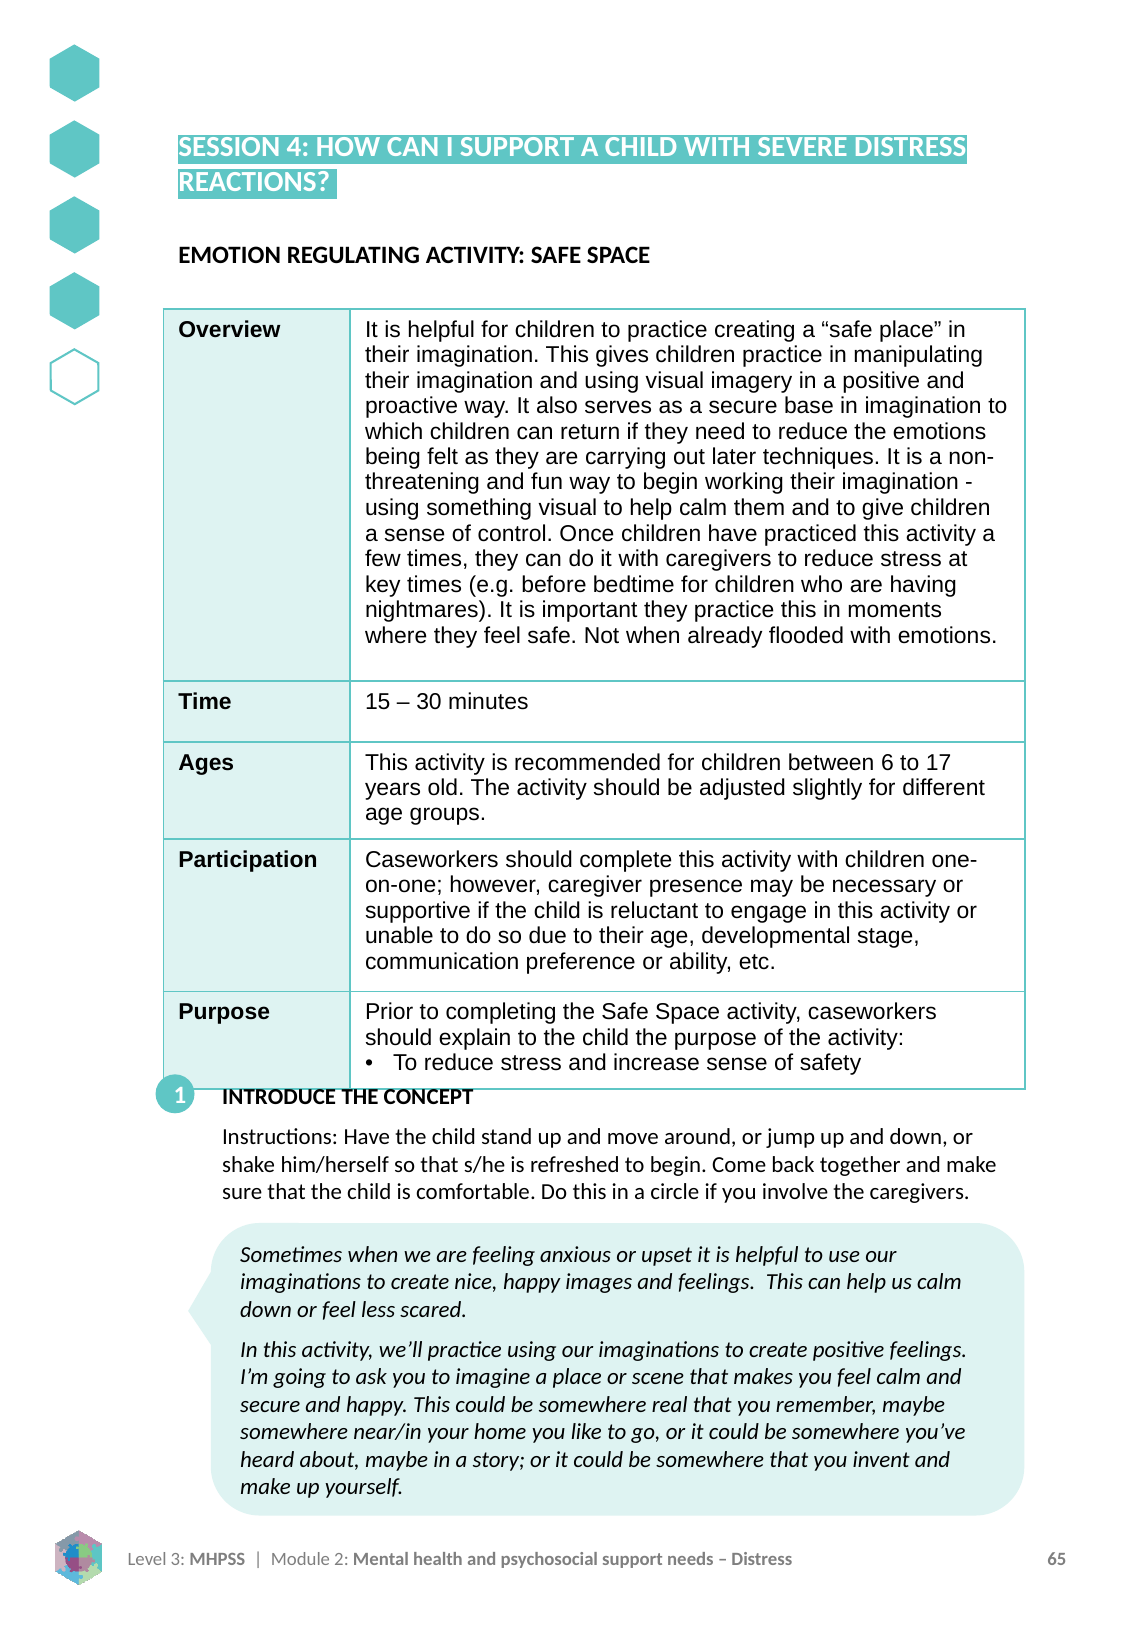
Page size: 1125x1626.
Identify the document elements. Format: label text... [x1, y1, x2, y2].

table_cell Time [164, 682, 349, 741]
text_box [50, 273, 99, 329]
text_box Sometimes when we are feeling anxious or upset it is helpful to use our imaginations to create nice, happy images and feelings. This can help us calm down or feel less scared. In this activity, we’ll practice using our imaginations to create positive feelings. I’m going to ask you to imagine a place or scene that makes you feel calm and secure and happy. This could be somewhere real that you remember, maybe somewhere near/in your home you like to go, or it could be somewhere you’ve heard about, maybe in a story; or it could be somewhere that you invent and make up yourself. [188, 1222, 1025, 1516]
table_cell Caseworkers should complete this activity with children one-on-one; however, caregiver presence may be necessary or supportive if the child is reluctant to engage in this activity or unable to do so due to their age, developmental stage, communication preference or ability, etc. [351, 840, 1024, 991]
text_box [50, 121, 99, 177]
table_cell This activity is recommended for children between 6 to 17 years old. The activity should be adjusted slightly for different age groups. [351, 743, 1024, 838]
text_box EMOTION REGULATING ACTIVITY: SAFE SPACE [163, 231, 1025, 277]
table_cell Participation [164, 840, 349, 991]
text_box [50, 197, 99, 253]
table_header It is helpful for children to practice creating a “safe place” in their imagination. This gives children practice in manipulating their imagination and using visual imagery in a positive and proactive way. It also serves as a secure base in imagination to which children can return if they need to reduce the emotions being felt as they are carrying out later techniques. It is a non-threatening and fun way to begin working their imagination - using something visual to help calm them and to give children a sense of control. Once children have practiced this activity a few times, they can do it with caregivers to reduce stress at key times (e.g. before bedtime for children who are having nightmares). It is important they practice this in moments where they feel safe. Not when already flooded with emotions. [351, 310, 1024, 680]
text_box [50, 349, 99, 405]
text_box [50, 45, 99, 101]
table_cell Prior to completing the Safe Space activity, caseworkers should explain to the child the purpose of the activity: To reduce stress and increase sense of safety [351, 992, 1024, 1074]
table_cell Ages [164, 743, 349, 838]
text_box SESSION 4: HOW CAN I SUPPORT A CHILD WITH SEVERE DISTRESS REACTIONS? [163, 119, 1026, 205]
table_header Overview [164, 310, 349, 680]
text_box 1 [155, 1074, 195, 1114]
text_box INTRODUCE THE CONCEPT Instructions: Have the child stand up and move around, or jump up and down, or shake him/herself so that s/he is refreshed to begin. Come back together and make sure that the child is comfortable. Do this in a circle if you involve the caregivers. [163, 1074, 1025, 1212]
table_cell Purpose [164, 992, 349, 1074]
table_cell 15 – 30 minutes [351, 682, 1024, 741]
picture [55, 1530, 102, 1585]
